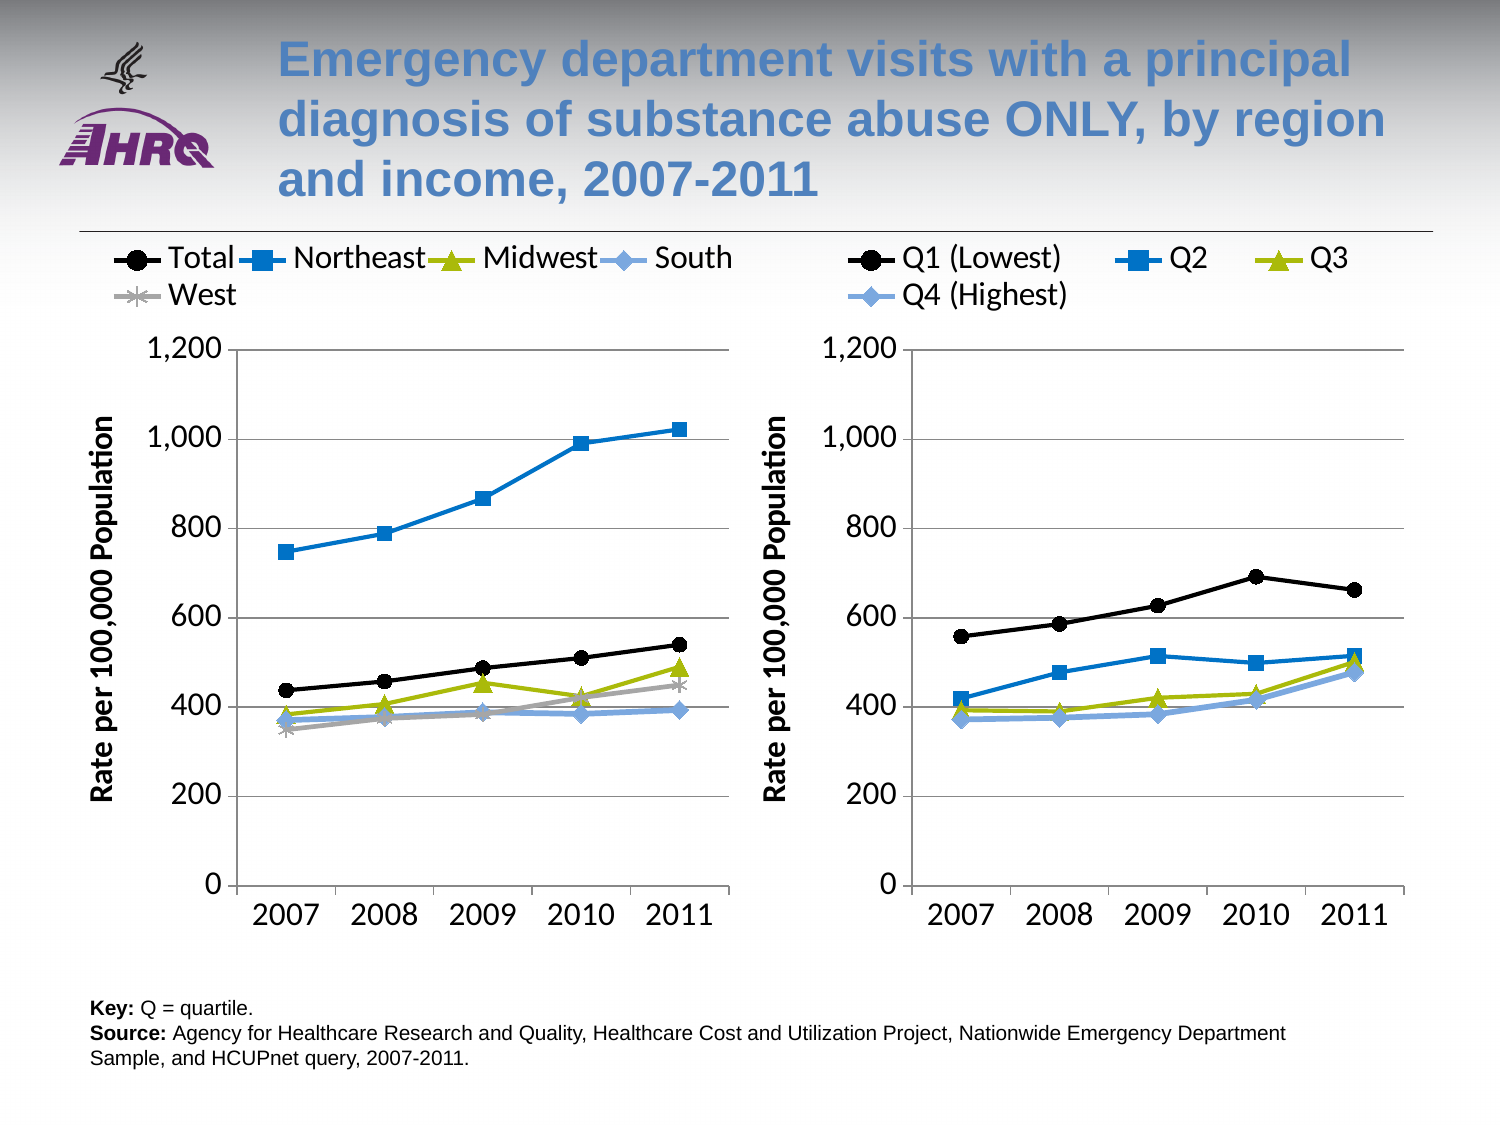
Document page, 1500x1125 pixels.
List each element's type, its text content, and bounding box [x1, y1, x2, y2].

chart [74, 239, 1426, 983]
text_box Key: Q = quartile. Source: Agency for Healthcare Research and Quality, Healthcare Cost and Utilization Project, Nationwide Emergency Department Sample, and HCUPnet query, 2007-2011. [75, 990, 1375, 1078]
picture [0, 0, 1500, 1125]
title Emergency department visits with a principal diagnosis of substance abuse ONLY, by region and income, 2007-2011 [262, 45, 1425, 188]
